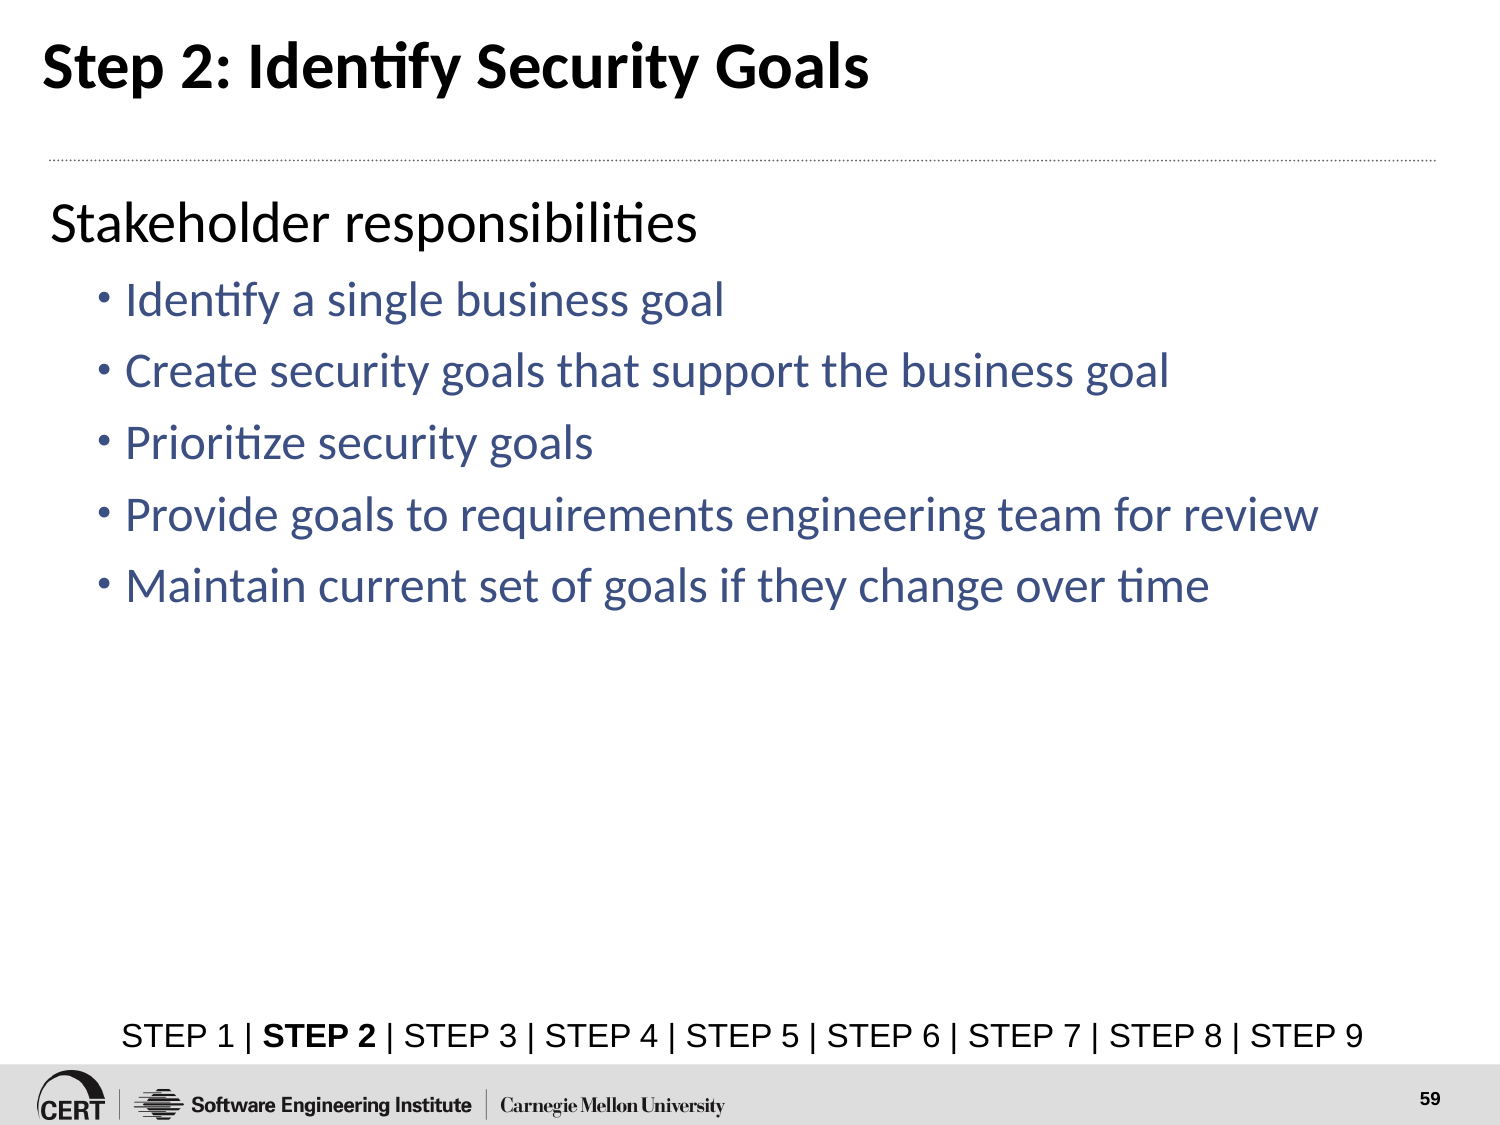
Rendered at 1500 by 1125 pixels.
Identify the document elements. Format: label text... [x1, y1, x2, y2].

text_box STEP 1 | STEP 2 | STEP 3 | STEP 4 | STEP 5 | STEP 6 | STEP 7 | STEP 8 | STEP 9 [49, 1014, 1437, 1068]
list Stakeholder responsibilities Identify a single business goal Create security goals that support the business goal Prioritize security goals Provide goals to requirements engineering team for review Maintain current set of goals if they change over time [49, 187, 1438, 1001]
picture [37, 1069, 725, 1122]
title Step 2: Identify Security Goals [42, 37, 1434, 155]
